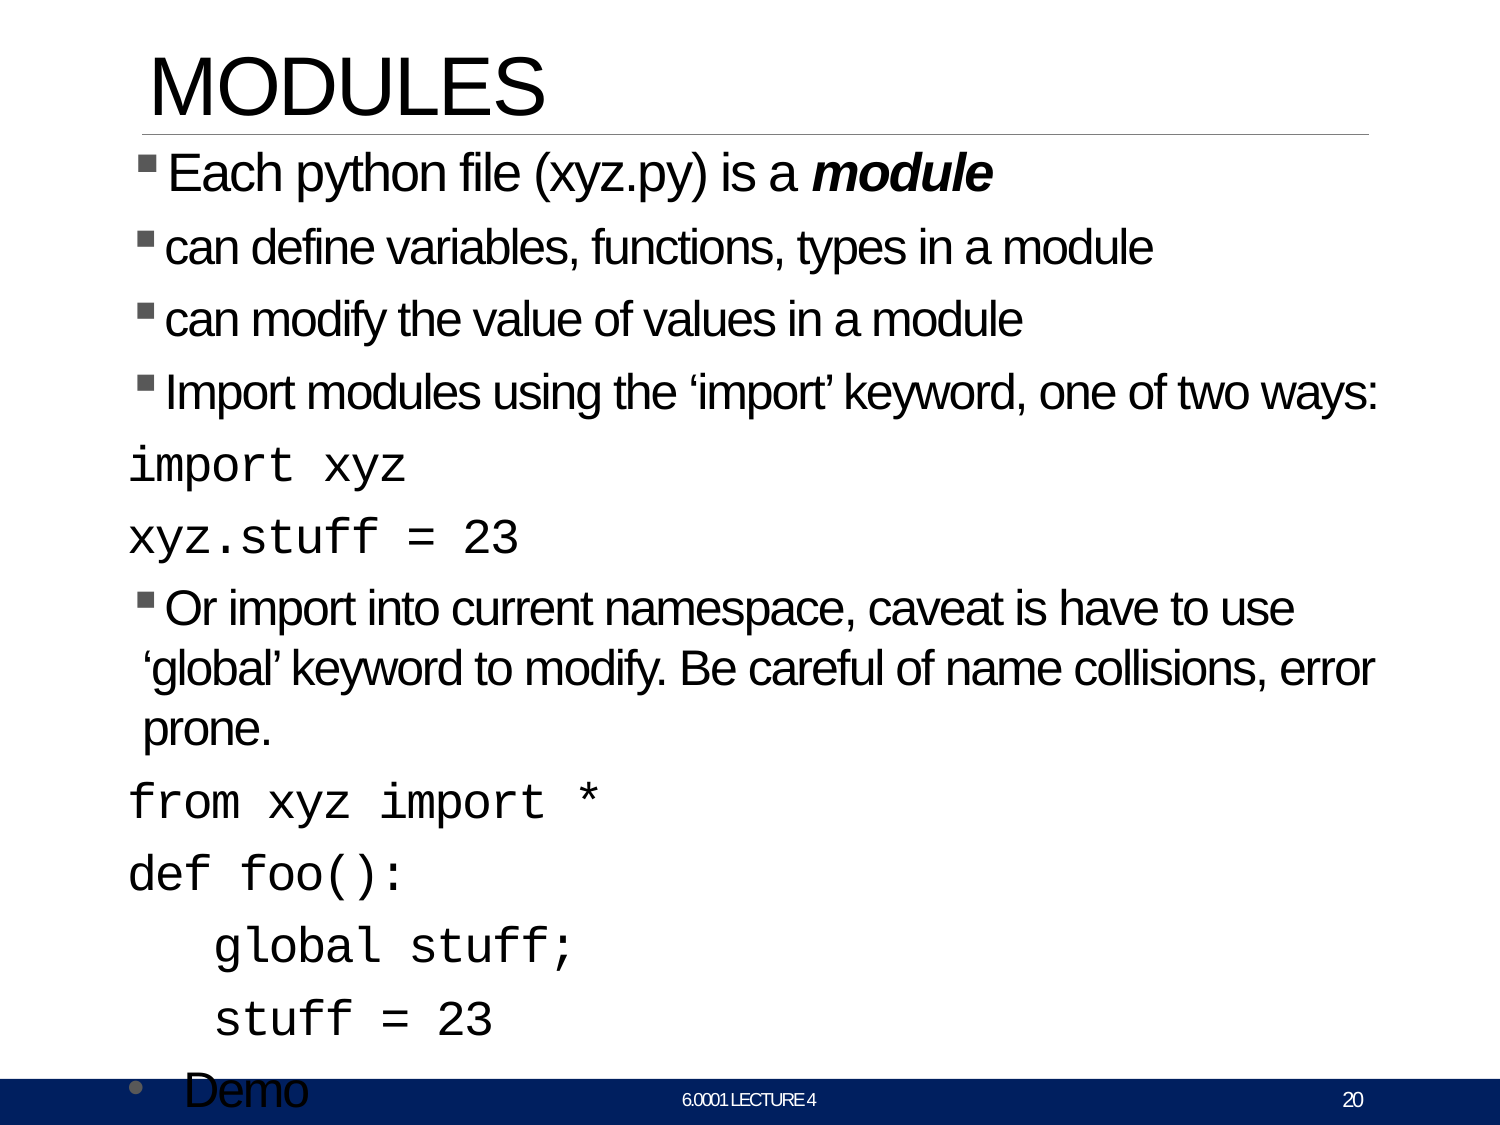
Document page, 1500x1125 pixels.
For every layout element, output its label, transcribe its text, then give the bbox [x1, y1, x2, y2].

text_box Each python file (xyz.py) is a module can define variables, functions, types in a module can modify the value of values in a module Import modules using the ‘import’ keyword, one of two ways: import xyz xyz.stuff = 23 Or import into current namespace, caveat is have to use ‘global’ keyword to modify. Be careful of name collisions, error prone. from xyz import * def foo(): global stuff; stuff = 23 Demo [124, 112, 1440, 1125]
title MODULES [146, 29, 618, 112]
